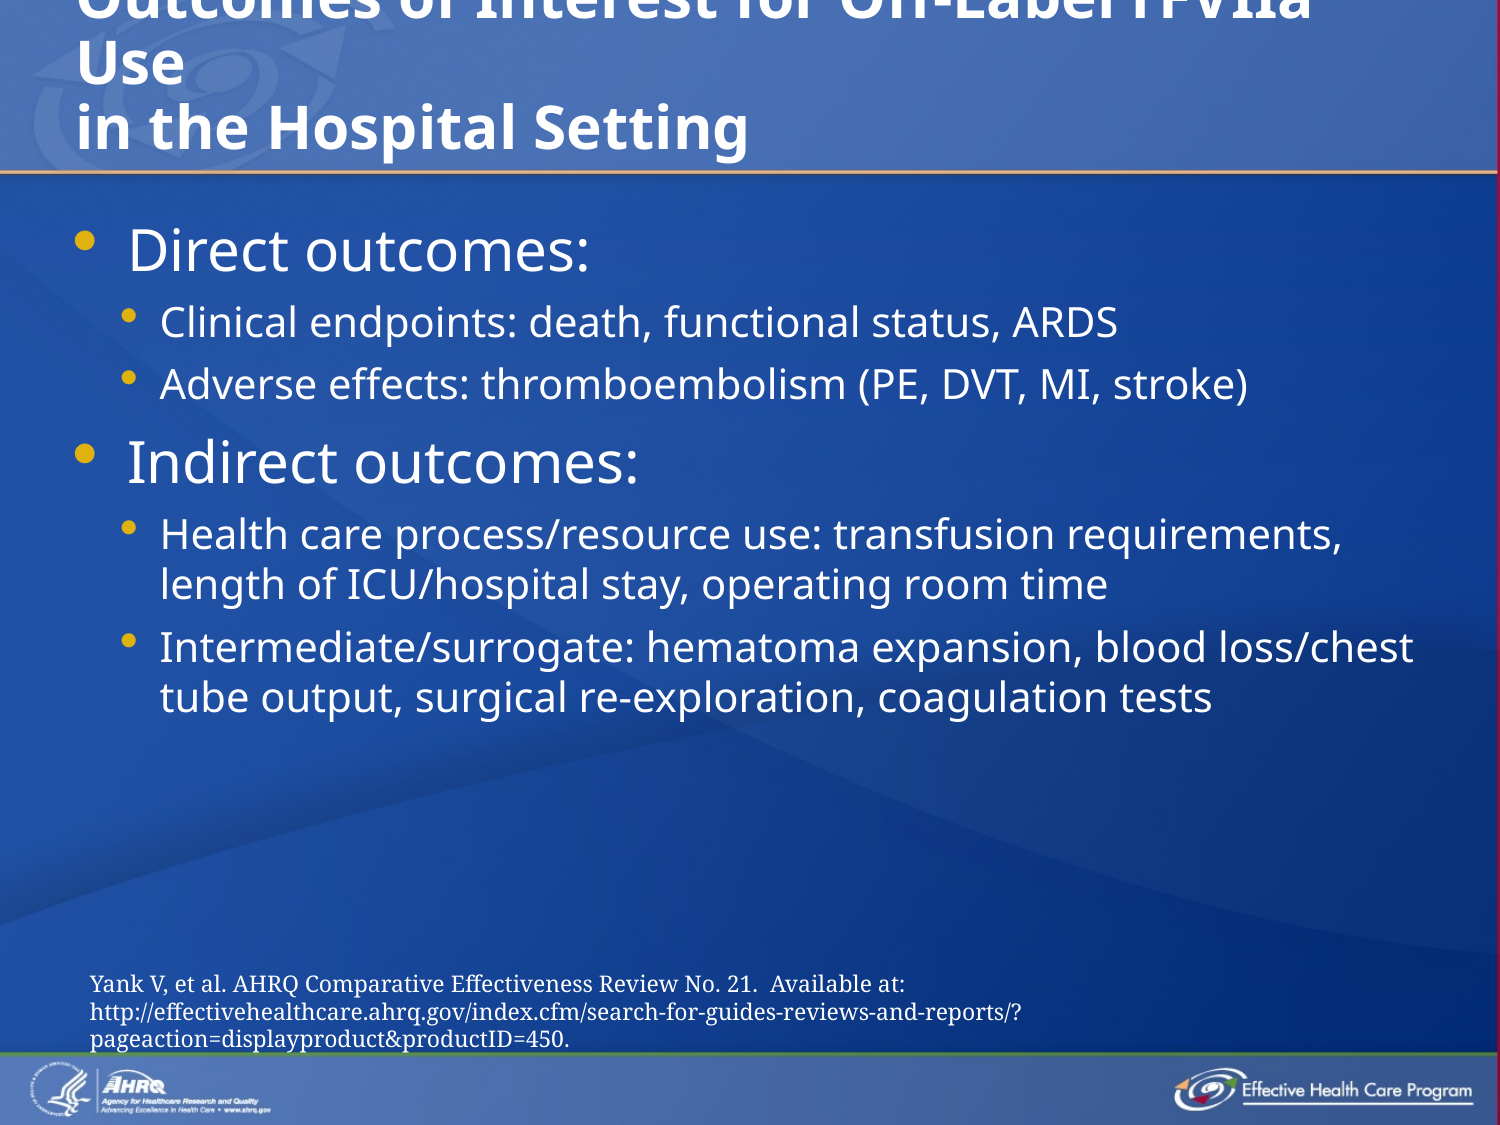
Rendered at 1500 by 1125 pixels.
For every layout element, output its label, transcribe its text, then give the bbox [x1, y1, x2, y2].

title Outcomes of Interest for Off-Label rFVIIa Use in the Hospital Setting [74, 21, 1426, 163]
picture [0, 0, 1500, 1125]
list Direct outcomes: Clinical endpoints: death, functional status, ARDS Adverse effects: thromboembolism (PE, DVT, MI, stroke) Indirect outcomes: Health care process/resource use: transfusion requirements, length of ICU/hospital stay, operating room time Intermediate/surrogate: hematoma expansion, blood loss/chest tube output, surgical re-exploration, coagulation tests [75, 213, 1425, 962]
text_box Yank V, et al. AHRQ Comparative Effectiveness Review No. 21. Available at: http://effectivehealthcare.ahrq.gov/index.cfm/search-for-guides-reviews-and-reports/?pageaction=displayproduct&productID=450. [74, 962, 1438, 1060]
